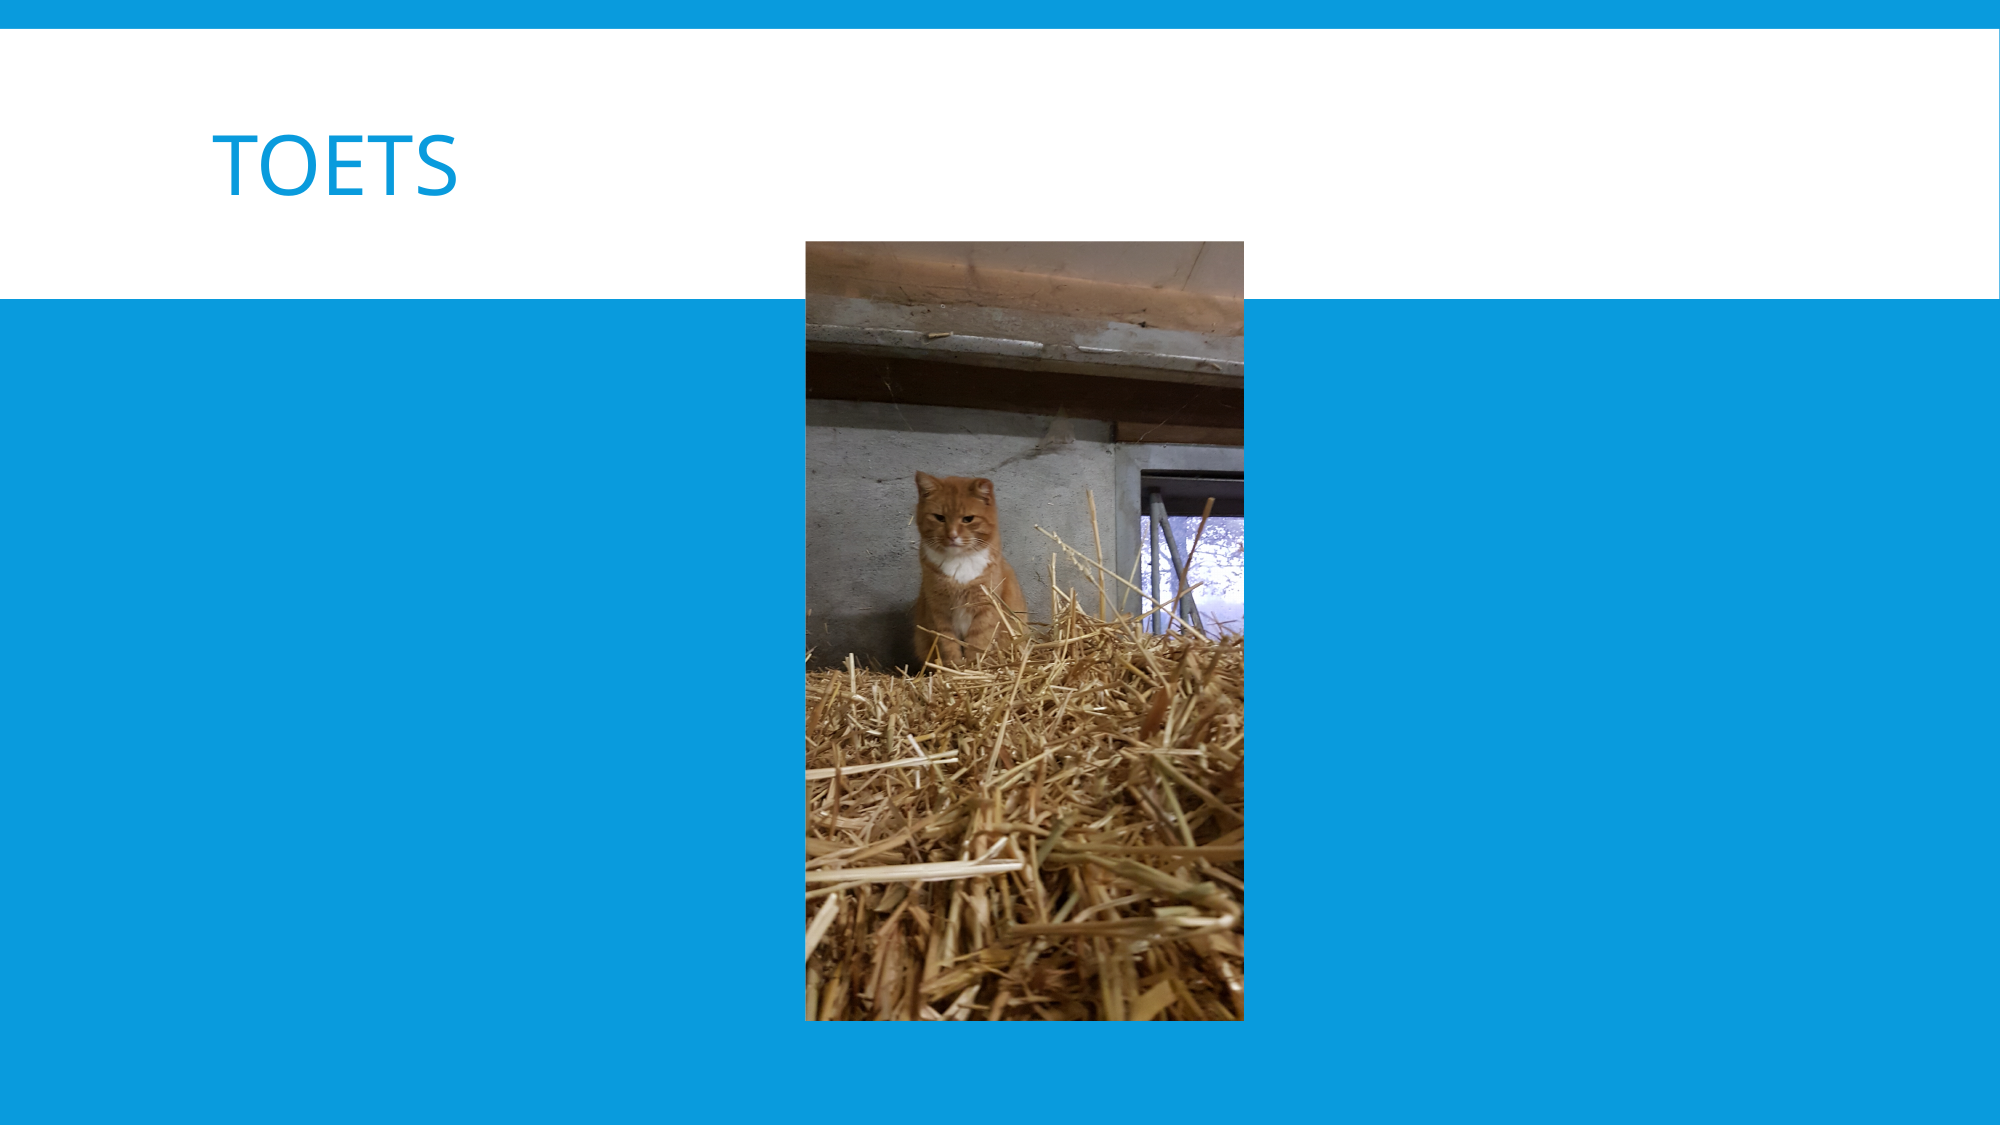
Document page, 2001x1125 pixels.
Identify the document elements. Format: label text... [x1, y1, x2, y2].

title Toets [197, 46, 1803, 295]
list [635, 411, 1415, 851]
picture [806, 851, 1243, 1020]
picture [806, 243, 1244, 411]
